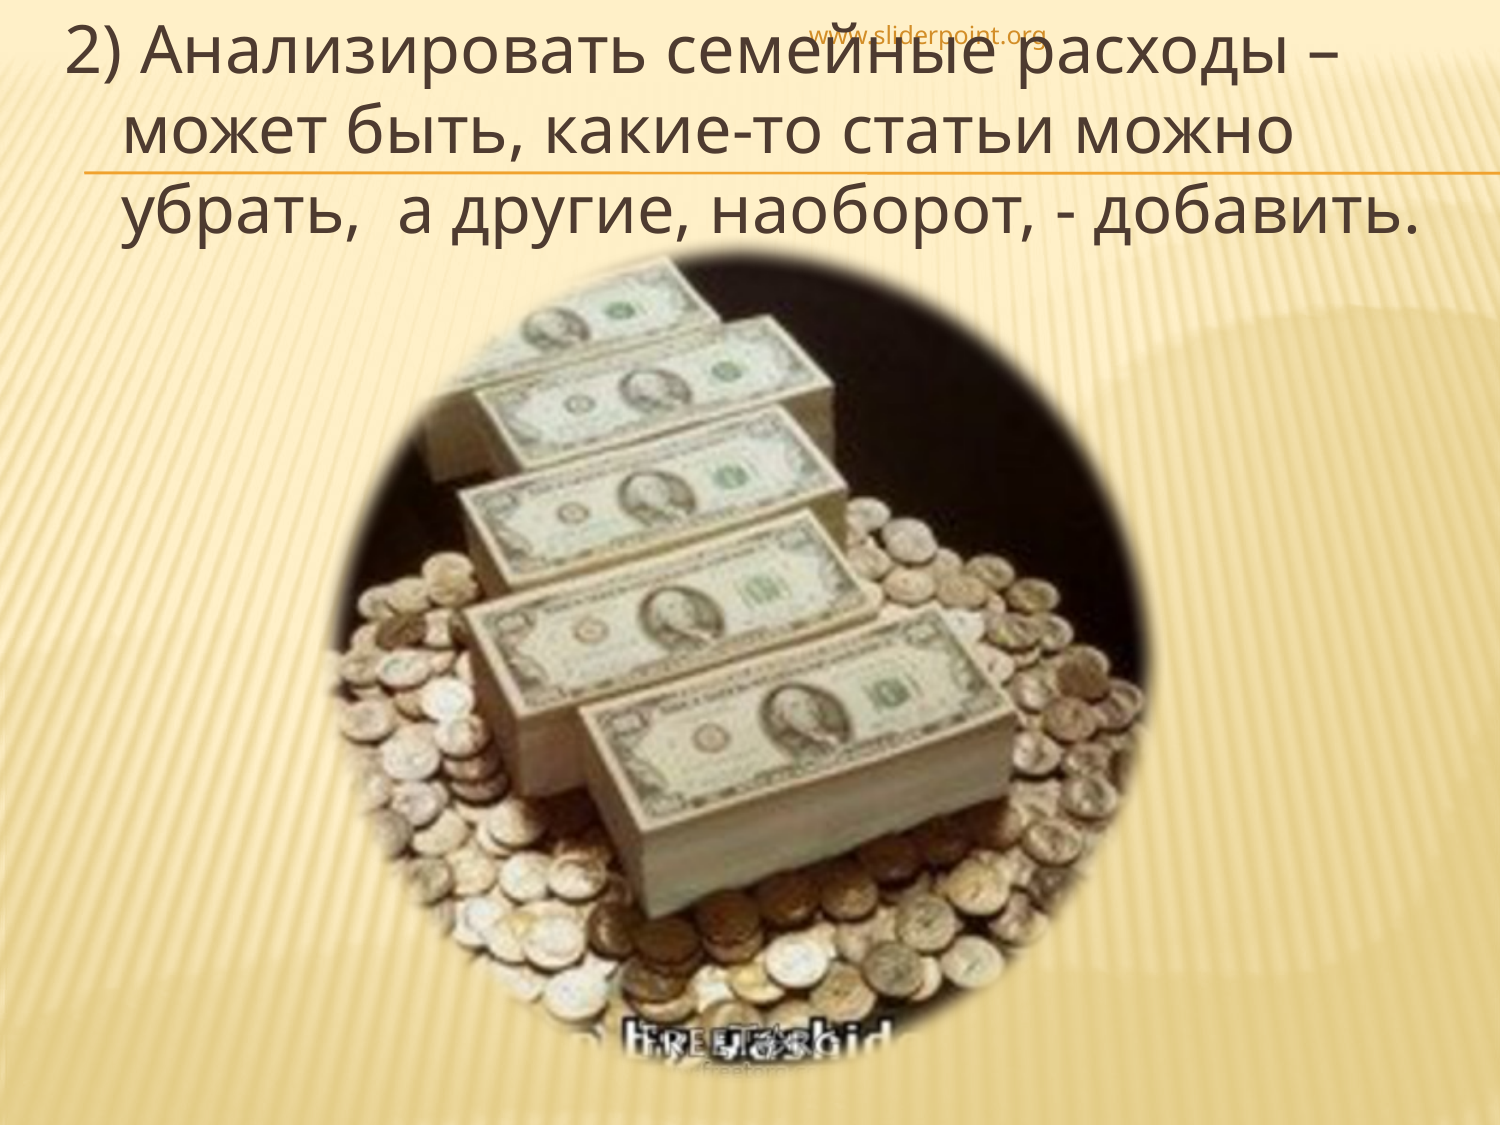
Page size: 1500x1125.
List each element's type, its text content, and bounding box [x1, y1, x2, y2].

picture [316, 234, 1167, 1085]
footer www.sliderpoint.org [587, 12, 1063, 60]
list 2) Анализировать семейные расходы – может быть, какие-то статьи можно убрать, а другие, наоборот, - добавить. [50, 0, 1475, 985]
